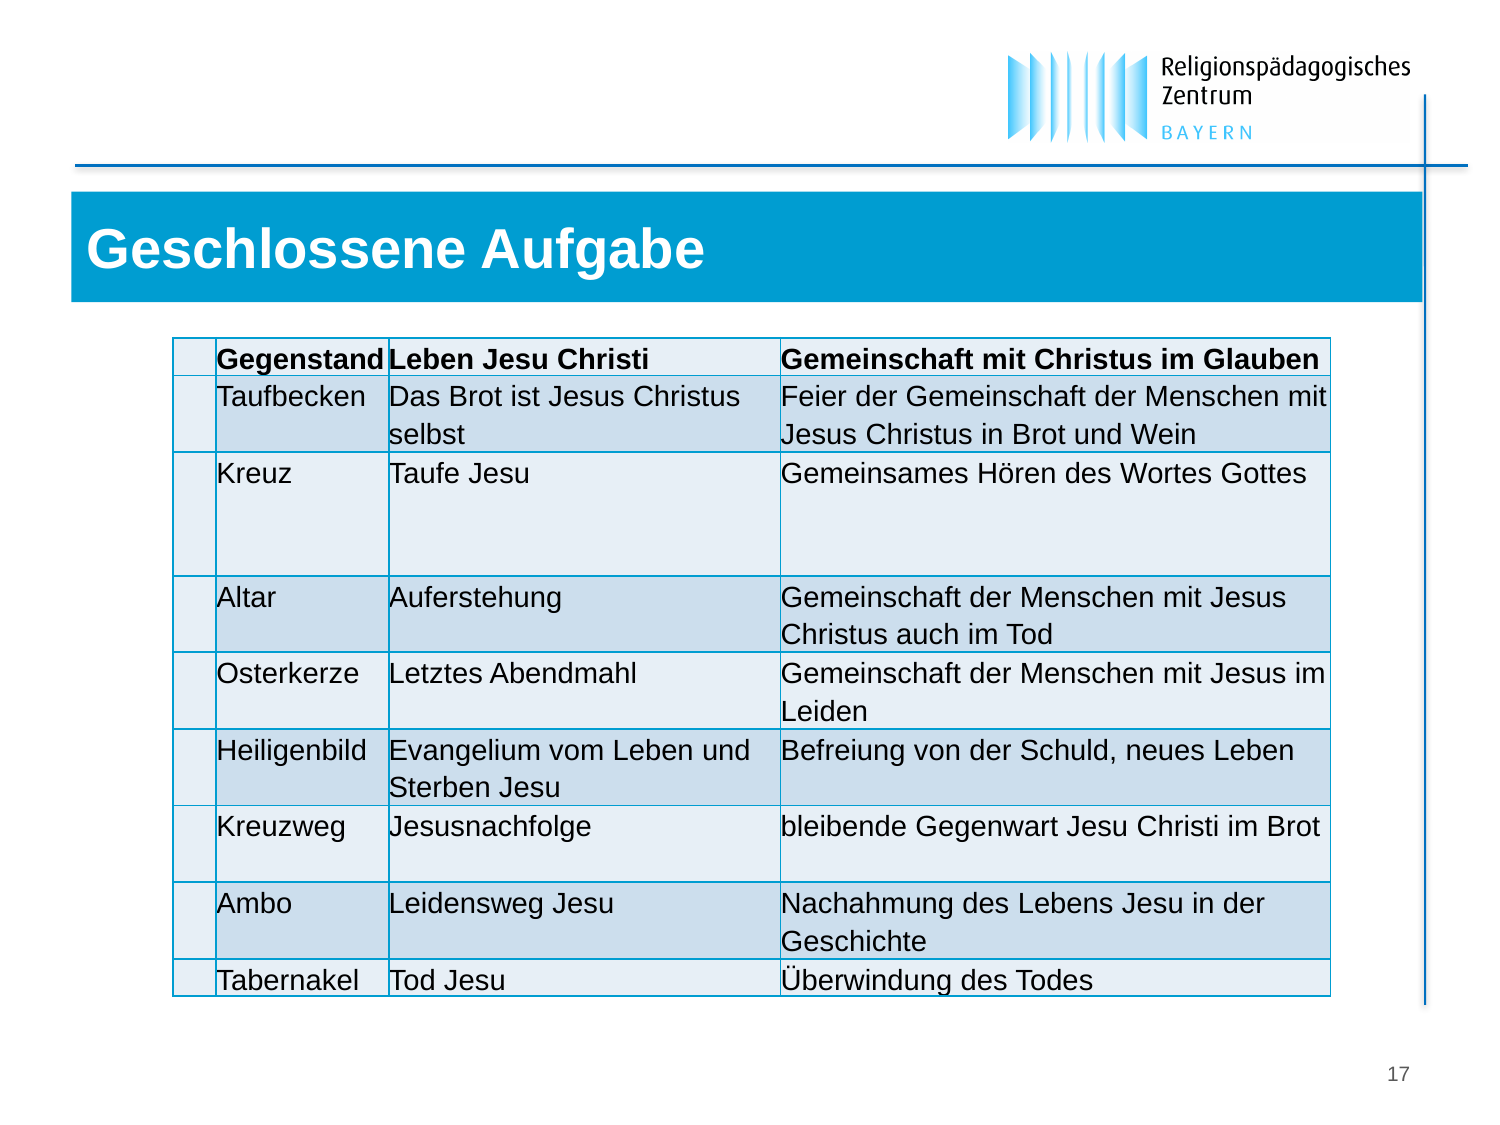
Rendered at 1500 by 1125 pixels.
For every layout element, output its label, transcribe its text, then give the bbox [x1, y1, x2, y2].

table_cell Heiligenbild [217, 730, 388, 805]
table_cell Gemeinschaft der Menschen mit Jesus Christus auch im Tod [781, 577, 1330, 651]
table_cell Osterkerze [217, 653, 388, 728]
table_cell Gemeinschaft der Menschen mit Jesus im Leiden [781, 653, 1330, 728]
table_cell Tabernakel [217, 960, 388, 995]
table_cell Gemeinsames Hören des Wortes Gottes [781, 453, 1330, 575]
table_cell [174, 376, 215, 451]
table_cell Das Brot ist Jesus Christus selbst [390, 376, 780, 451]
table_cell bleibende Gegenwart Jesu Christi im Brot [781, 806, 1330, 881]
table_cell Überwindung des Todes [781, 960, 1330, 995]
list Geschlossene Aufgabe [71, 191, 1423, 303]
table_header Gegenstand [217, 339, 388, 375]
table_cell Taufbecken [217, 376, 388, 451]
table_cell Tod Jesu [390, 960, 780, 995]
table_cell Kreuz [217, 453, 388, 575]
slide_number 17 [1074, 1042, 1425, 1103]
table_cell Evangelium vom Leben und Sterben Jesu [390, 730, 780, 805]
table_cell [174, 806, 215, 881]
table_header [174, 339, 215, 375]
table_cell Befreiung von der Schuld, neues Leben [781, 730, 1330, 805]
table_cell Ambo [217, 883, 388, 958]
table_cell Leidensweg Jesu [390, 883, 780, 958]
table_cell Jesusnachfolge [390, 806, 780, 881]
table_cell [174, 577, 215, 651]
table_cell [174, 960, 215, 995]
table_cell [174, 453, 215, 575]
table_cell [174, 883, 215, 958]
picture [1008, 51, 1410, 143]
table_header Gemeinschaft mit Christus im Glauben [781, 339, 1330, 375]
table_cell Nachahmung des Lebens Jesu in der Geschichte [781, 883, 1330, 958]
table_header Leben Jesu Christi [390, 339, 780, 375]
table_cell Auferstehung [390, 577, 780, 651]
table_cell Altar [217, 577, 388, 651]
table_cell Taufe Jesu [390, 453, 780, 575]
table_cell Feier der Gemeinschaft der Menschen mit Jesus Christus in Brot und Wein [781, 376, 1330, 451]
table_cell Letztes Abendmahl [390, 653, 780, 728]
table_cell Kreuzweg [217, 806, 388, 881]
table_cell [174, 653, 215, 728]
table_cell [174, 730, 215, 805]
